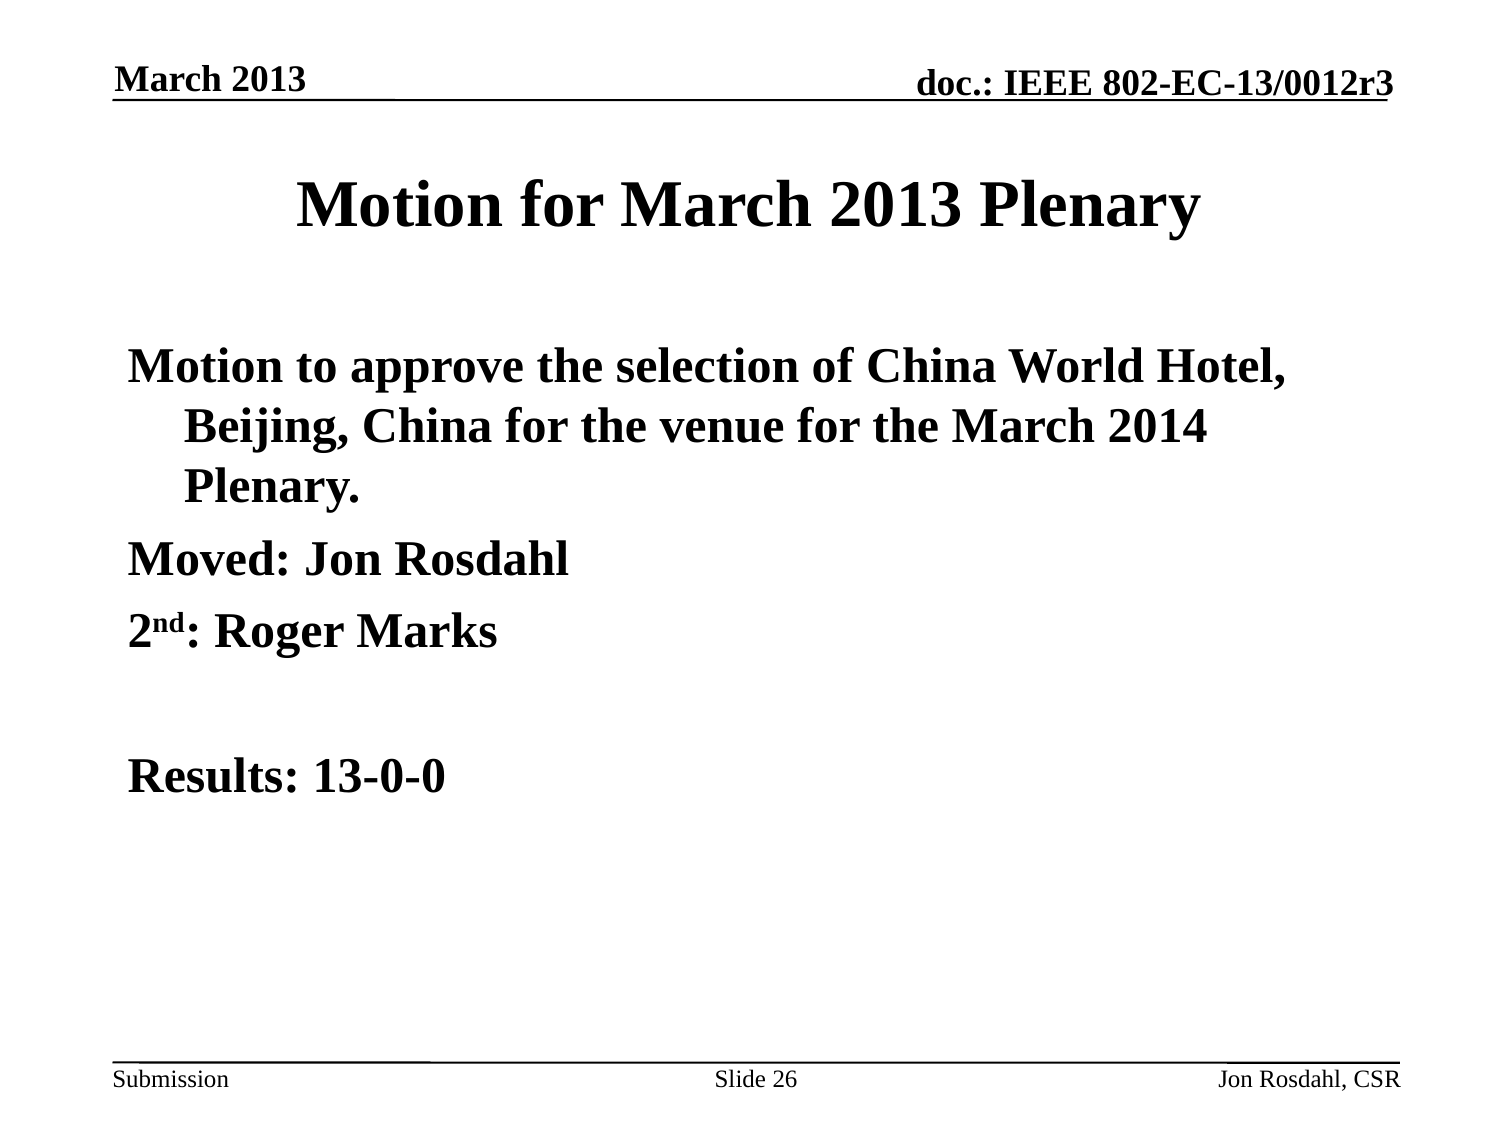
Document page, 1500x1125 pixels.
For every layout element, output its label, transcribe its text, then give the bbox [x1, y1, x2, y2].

footer Jon Rosdahl, CSR [878, 1061, 1402, 1093]
list Motion to approve the selection of China World Hotel, Beijing, China for the venue for the March 2014 Plenary. Moved: Jon Rosdahl 2nd: Roger Marks Results: 13-0-0 [112, 324, 1388, 1000]
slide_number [114, 54, 423, 100]
slide_number Slide 26 [712, 1061, 800, 1123]
title Motion for March 2013 Plenary [112, 112, 1388, 288]
